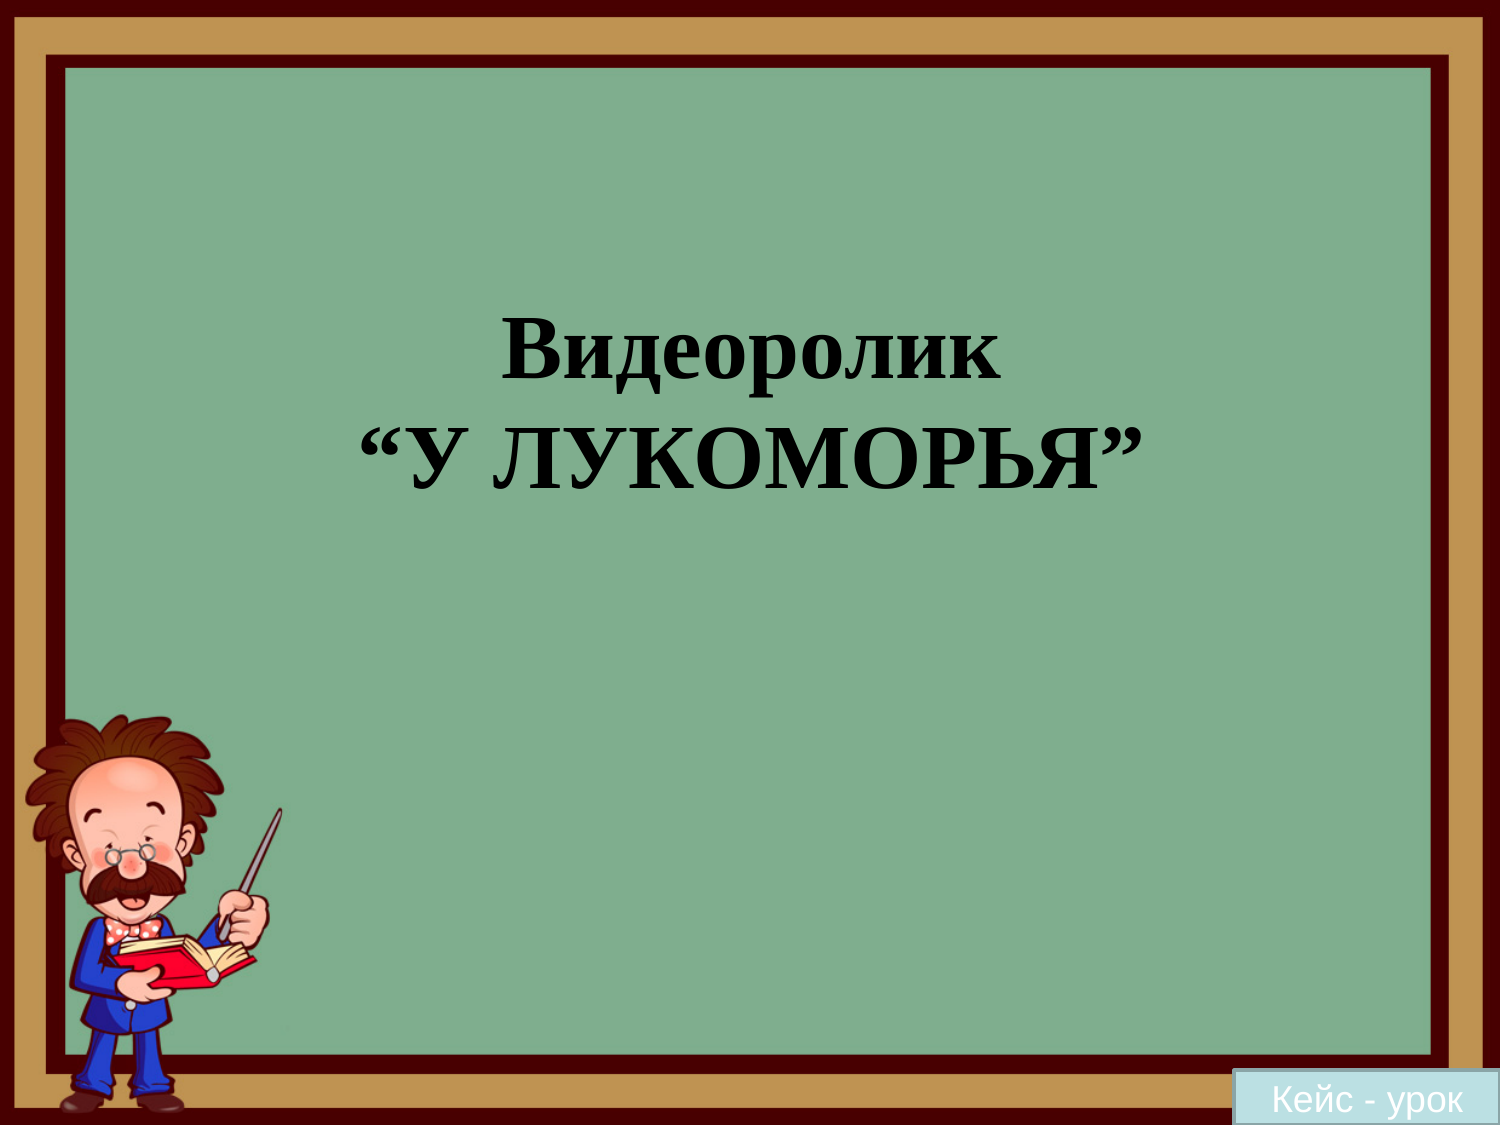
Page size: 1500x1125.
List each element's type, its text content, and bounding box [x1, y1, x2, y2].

text_box Кейс - урок [1232, 1068, 1500, 1125]
title Видеоролик “У ЛУКОМОРЬЯ” [76, 302, 1427, 491]
picture [0, 0, 1500, 1125]
